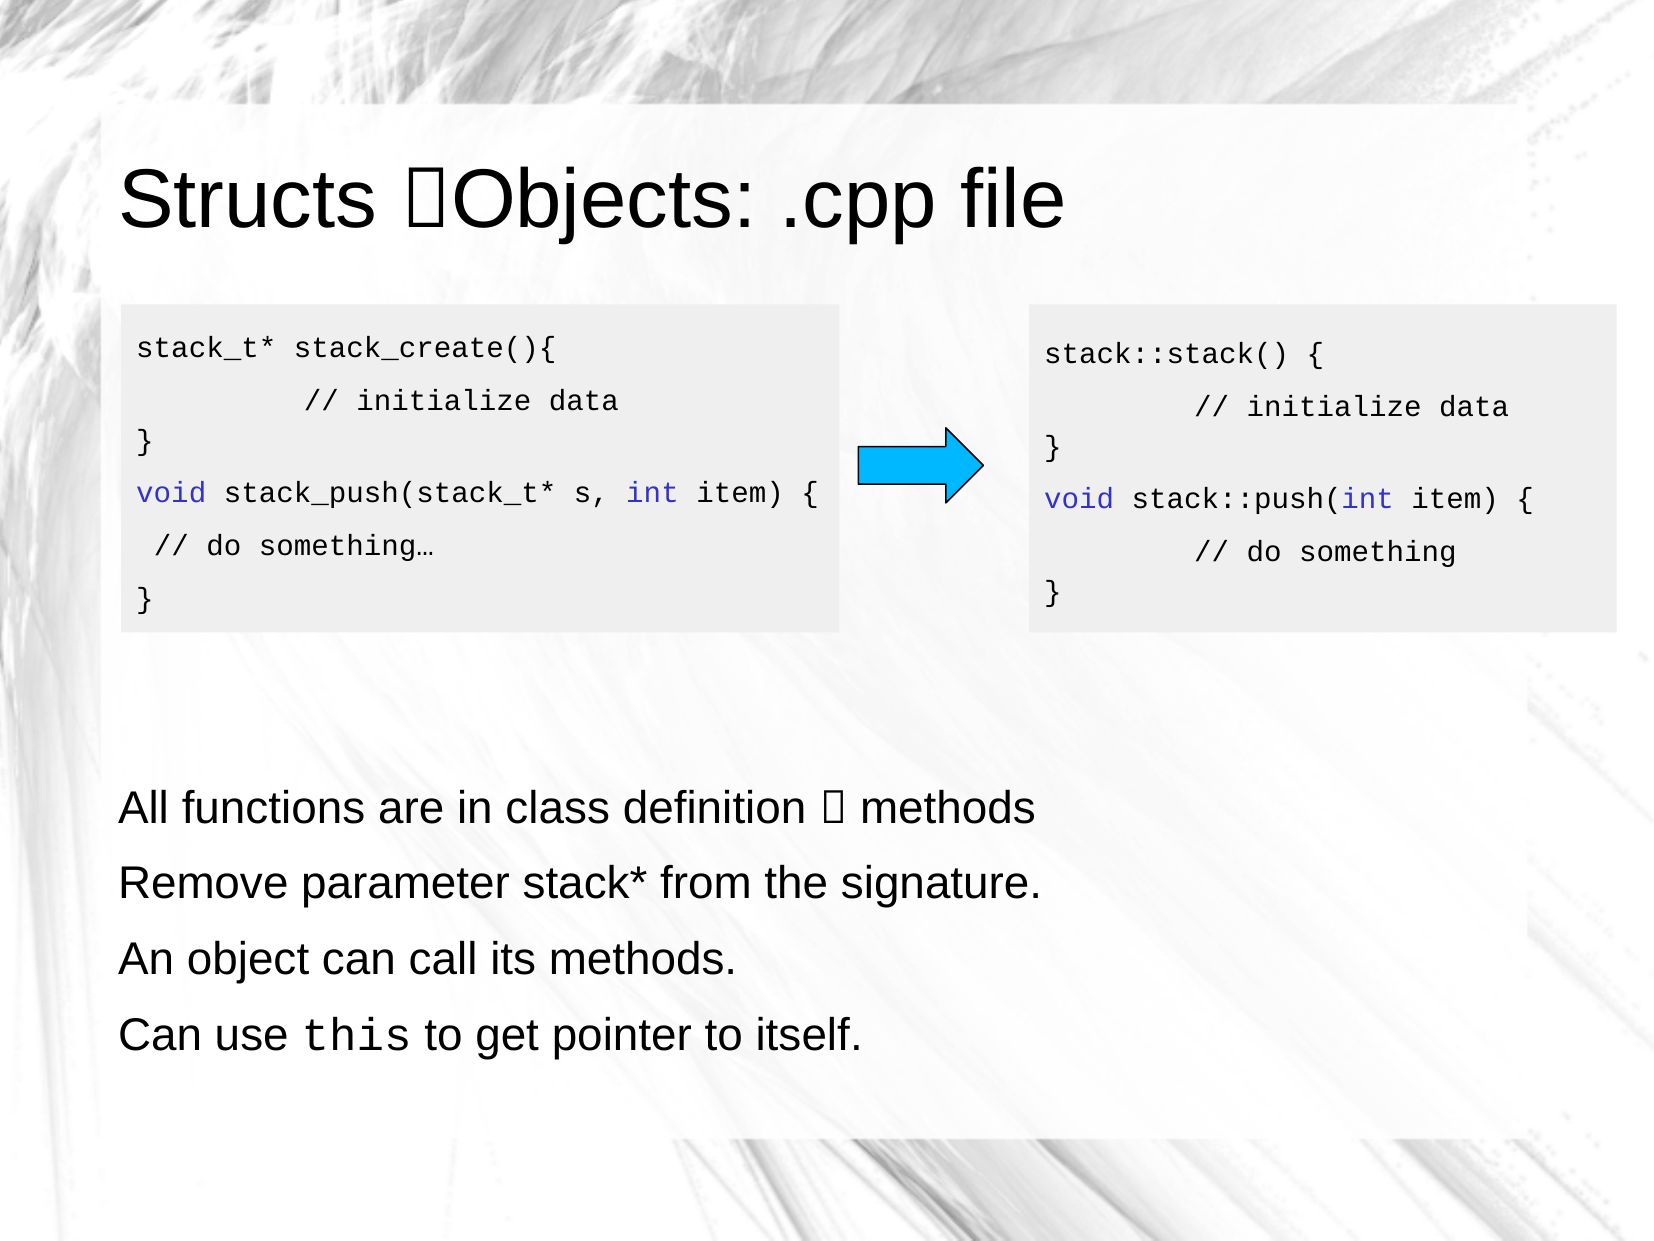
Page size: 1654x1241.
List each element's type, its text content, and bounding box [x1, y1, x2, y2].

text_box stack_t* stack_create(){ // initialize data } void stack_push(stack_t* s, int item) { // do something… } [121, 304, 840, 633]
text_box [858, 427, 984, 503]
title Structs Objects: .cpp file [118, 93, 1506, 299]
text_box stack::stack() { // initialize data } void stack::push(int item) { // do something } [1029, 304, 1617, 633]
list All functions are in class definition  methods Remove parameter stack* from the signature. An object can call its methods. Can use this to get pointer to itself. [118, 319, 1571, 1109]
picture [0, 0, 1654, 1241]
